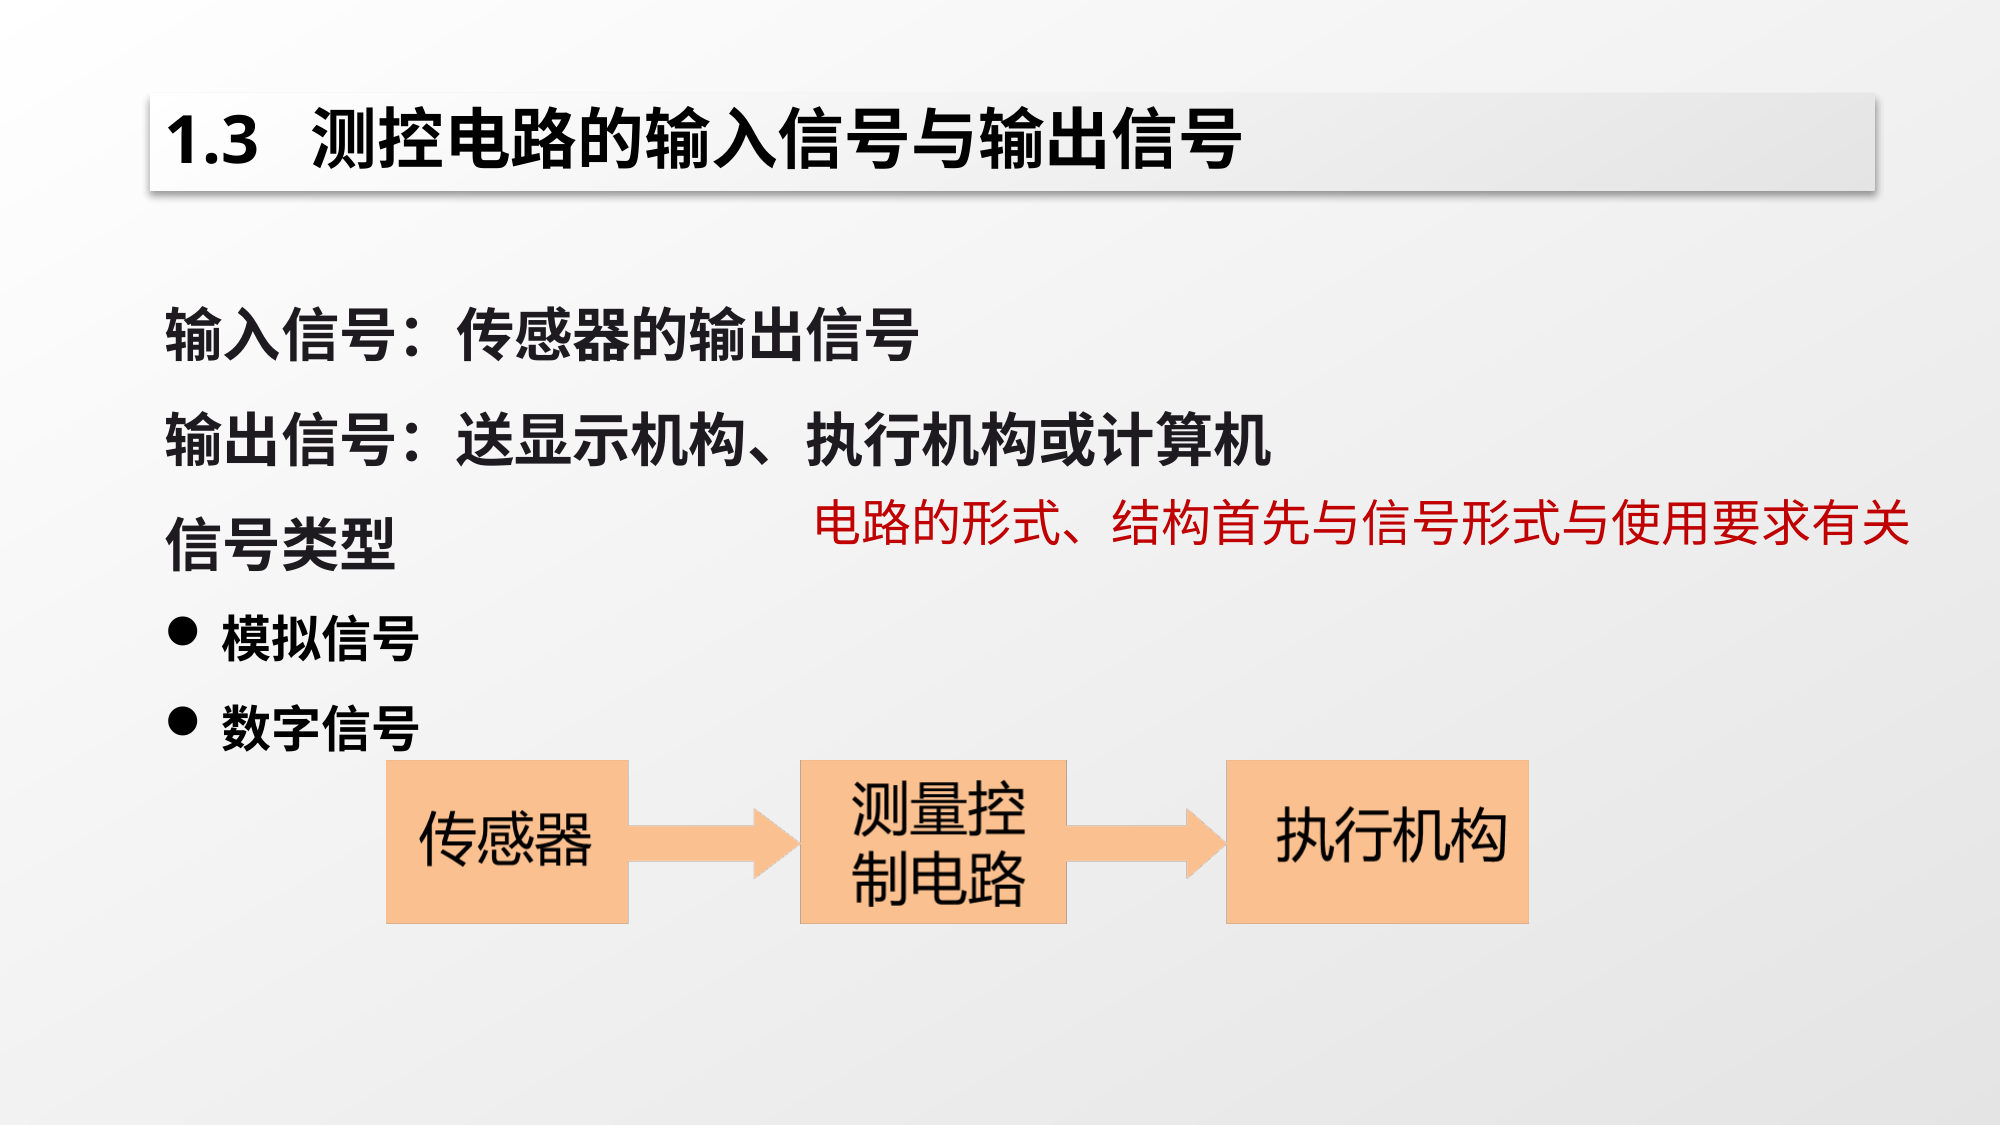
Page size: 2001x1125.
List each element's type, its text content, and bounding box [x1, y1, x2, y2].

title 1.3 测控电路的输入信号与输出信号 [149, 93, 1875, 191]
list 输入信号：传感器的输出信号 输出信号：送显示机构、执行机构或计算机 信号类型 模拟信号 数字信号 [149, 255, 1875, 1078]
text_box 电路的形式、结构首先与信号形式与使用要求有关 [796, 483, 1927, 559]
picture [383, 754, 1564, 949]
